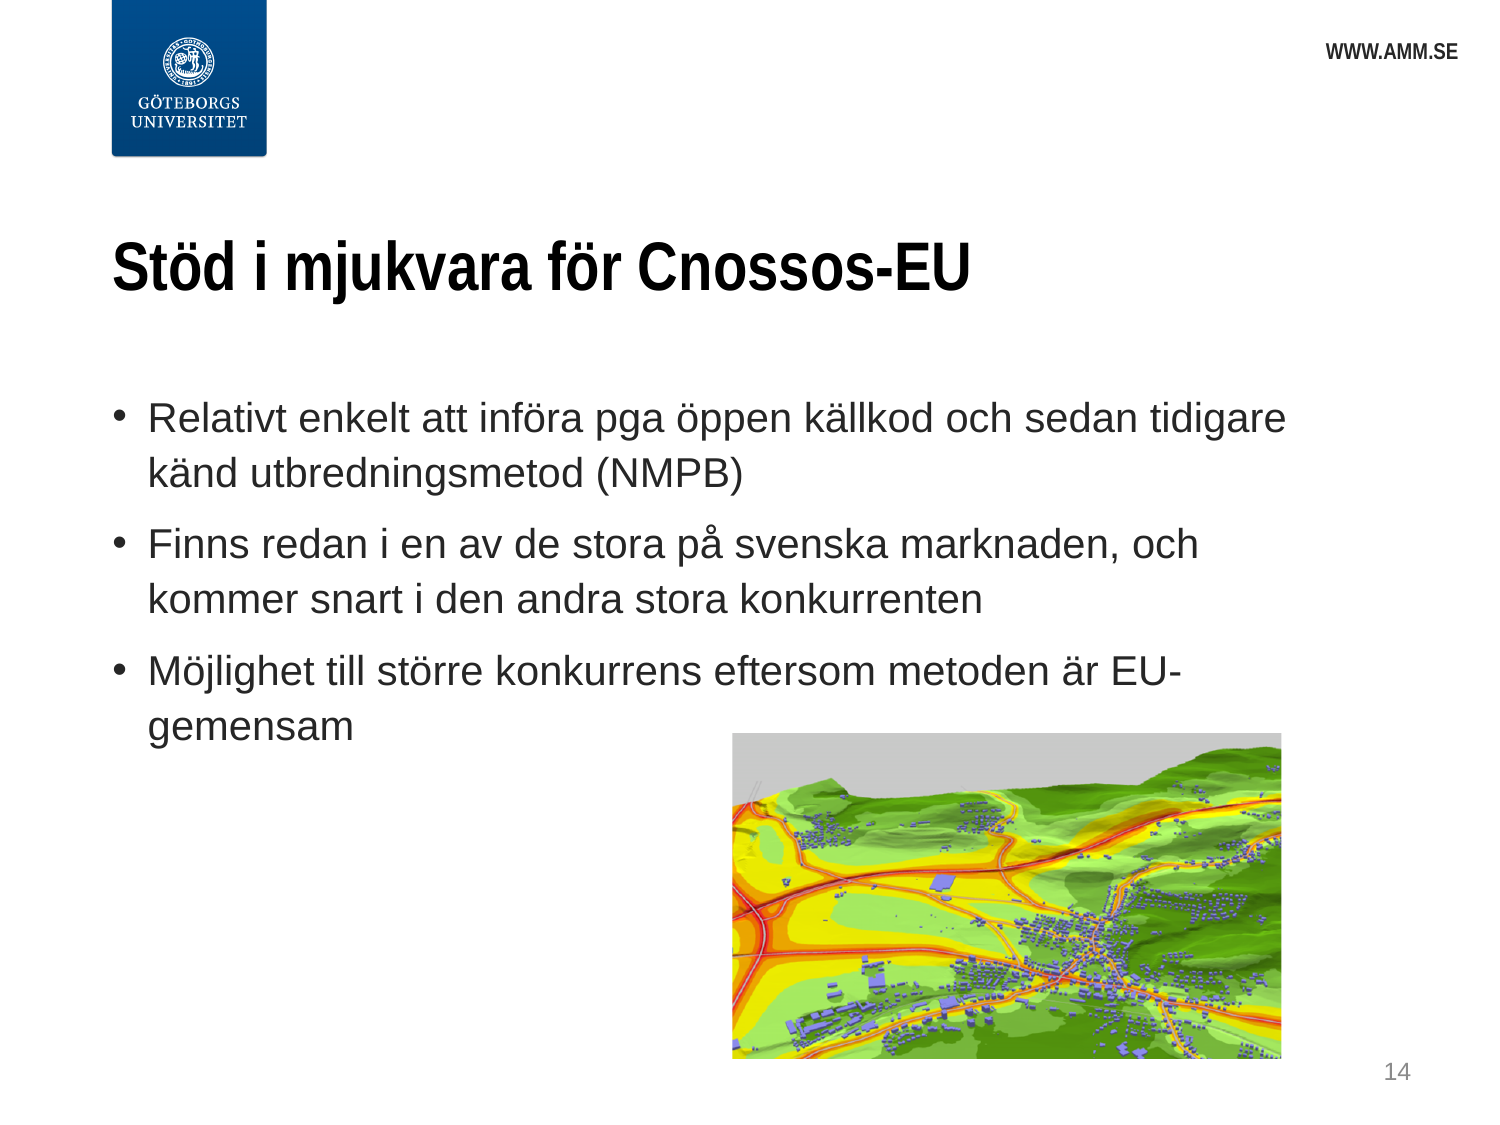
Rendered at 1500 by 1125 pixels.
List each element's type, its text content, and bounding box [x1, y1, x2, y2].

picture [732, 732, 1282, 1059]
footer www.amm.se [1045, 36, 1459, 113]
title Stöd i mjukvara för Cnossos-EU [112, 231, 1412, 362]
picture [110, 0, 268, 159]
slide_number 14 [1316, 1051, 1412, 1091]
list Relativt enkelt att införa pga öppen källkod och sedan tidigare känd utbredningsmetod (NMPB) Finns redan i en av de stora på svenska marknaden, och kommer snart i den andra stora konkurrenten Möjlighet till större konkurrens eftersom metoden är EU-gemensam [112, 385, 1341, 1012]
